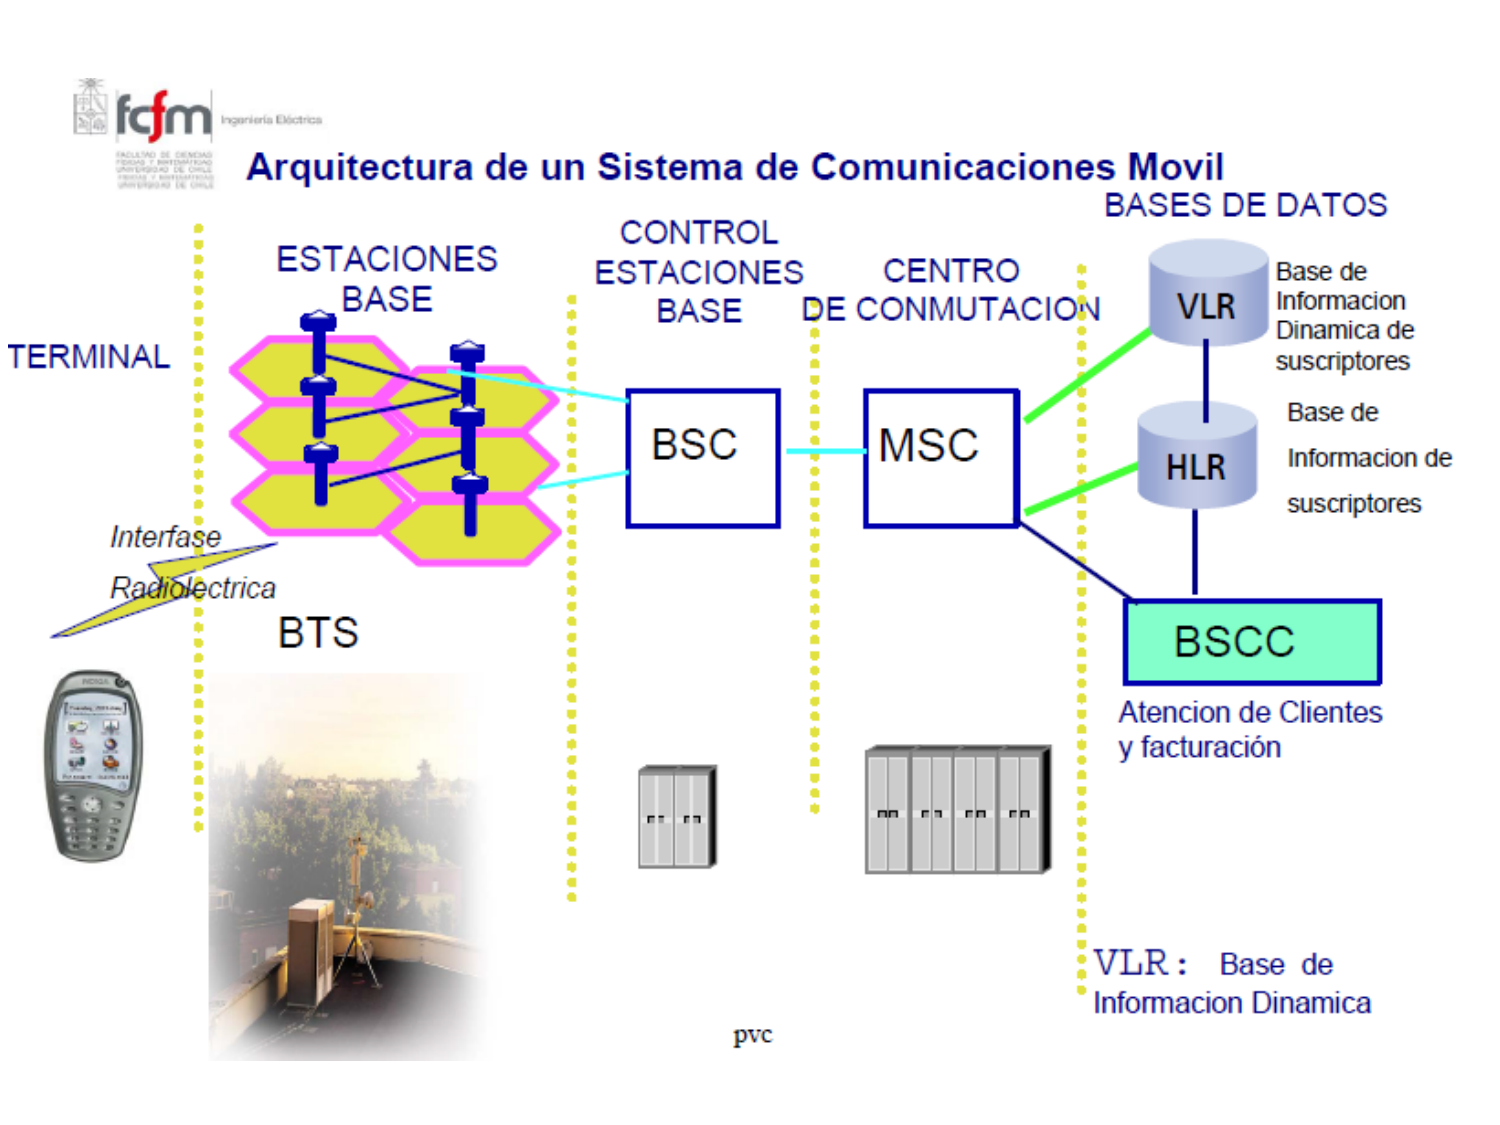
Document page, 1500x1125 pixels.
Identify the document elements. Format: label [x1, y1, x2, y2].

picture [8, 77, 1498, 1062]
